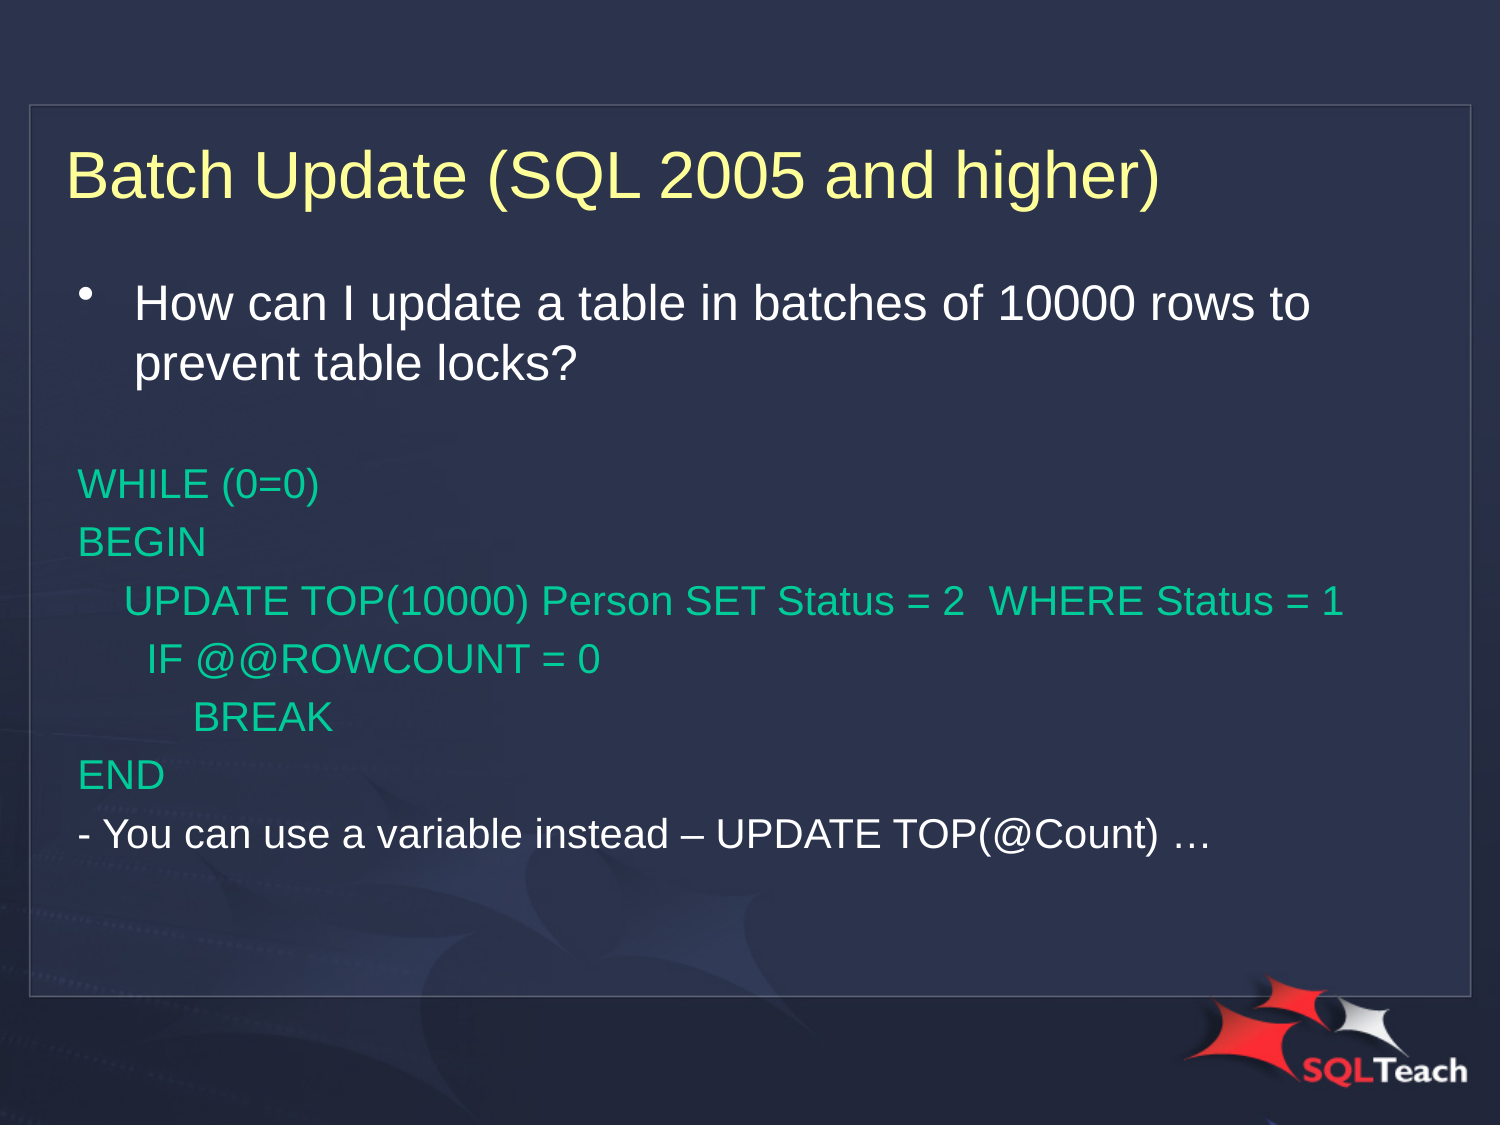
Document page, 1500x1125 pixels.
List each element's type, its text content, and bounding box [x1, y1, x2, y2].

title Batch Update (SQL 2005 and higher) [49, 137, 1326, 208]
list How can I update a table in batches of 10000 rows to prevent table locks? WHILE (0=0) BEGIN UPDATE TOP(10000) Person SET Status = 2 WHERE Status = 1 IF @@ROWCOUNT = 0 BREAK END - You can use a variable instead – UPDATE TOP(@Count) … [62, 262, 1439, 1024]
picture [0, 0, 1500, 1125]
